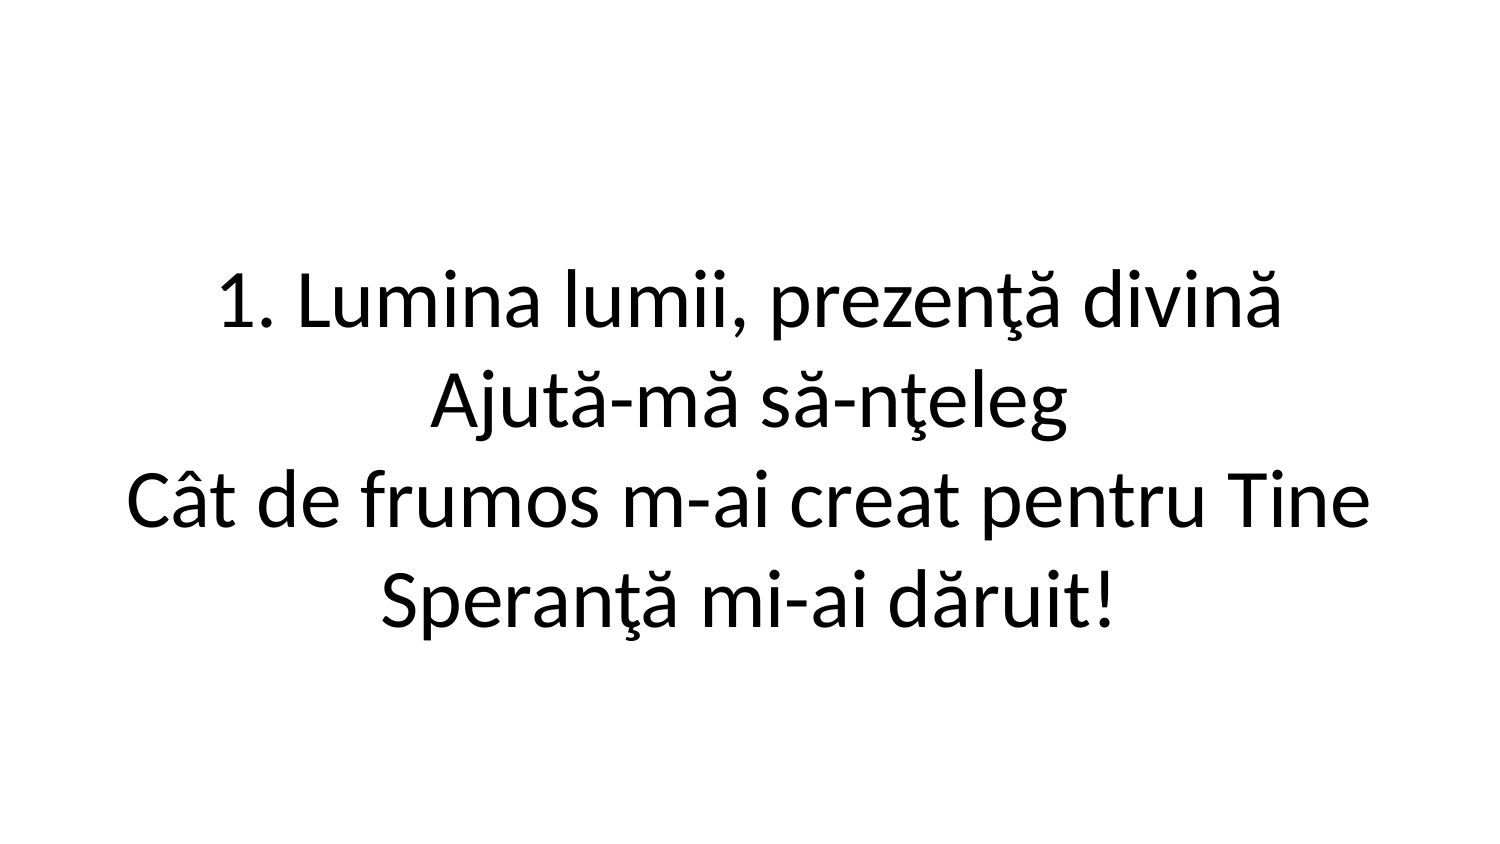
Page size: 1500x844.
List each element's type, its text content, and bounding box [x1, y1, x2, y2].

text_box 1. Lumina lumii, prezenţă divină Ajută-mă să-nţeleg Cât de frumos m-ai creat pentru Tine Speranţă mi-ai dăruit! [111, 192, 1389, 652]
